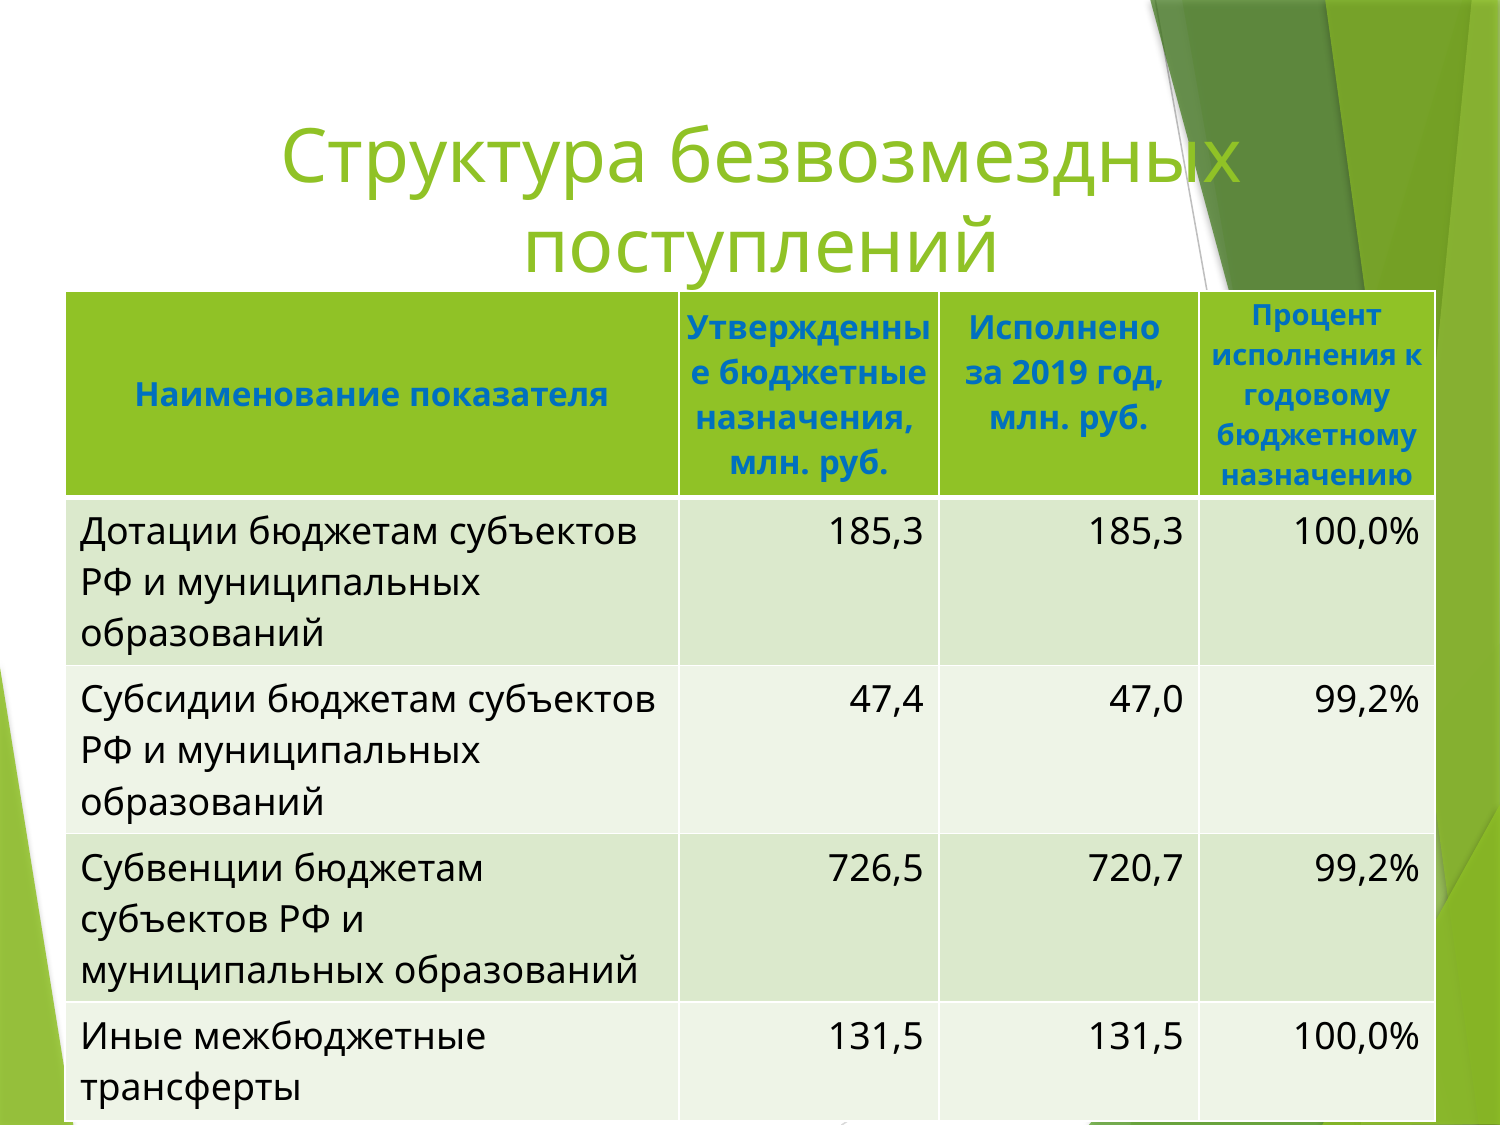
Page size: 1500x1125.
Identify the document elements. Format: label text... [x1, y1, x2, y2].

table_cell 99,2% [1200, 834, 1434, 1001]
table_cell 99,2% [1200, 666, 1434, 833]
table_header Процент исполнения к годовому бюджетному назначению [1200, 292, 1434, 495]
table_header Наименование показателя [66, 292, 678, 495]
table_cell 100,0% [1200, 1003, 1434, 1120]
table_cell 47,0 [940, 666, 1198, 833]
table_cell 185,3 [680, 500, 938, 665]
table_header Исполнено за 2019 год, млн. руб. [940, 292, 1198, 495]
table_cell Субсидии бюджетам субъектов РФ и муниципальных образований [66, 666, 678, 833]
table_cell 100,0% [1200, 500, 1434, 665]
table_cell 131,5 [680, 1003, 938, 1120]
table_cell 720,7 [940, 834, 1198, 1001]
title Структура безвозмездных поступлений [99, 99, 1424, 290]
table_cell 185,3 [940, 500, 1198, 665]
table_cell 47,4 [680, 666, 938, 833]
table_cell Субвенции бюджетам субъектов РФ и муниципальных образований [66, 834, 678, 1001]
table_cell Дотации бюджетам субъектов РФ и муниципальных образований [66, 500, 678, 665]
table_cell Иные межбюджетные трансферты [66, 1003, 678, 1120]
table_cell 726,5 [680, 834, 938, 1001]
table_header Утвержденные бюджетные назначения, млн. руб. [680, 292, 938, 495]
table_cell 131,5 [940, 1003, 1198, 1120]
